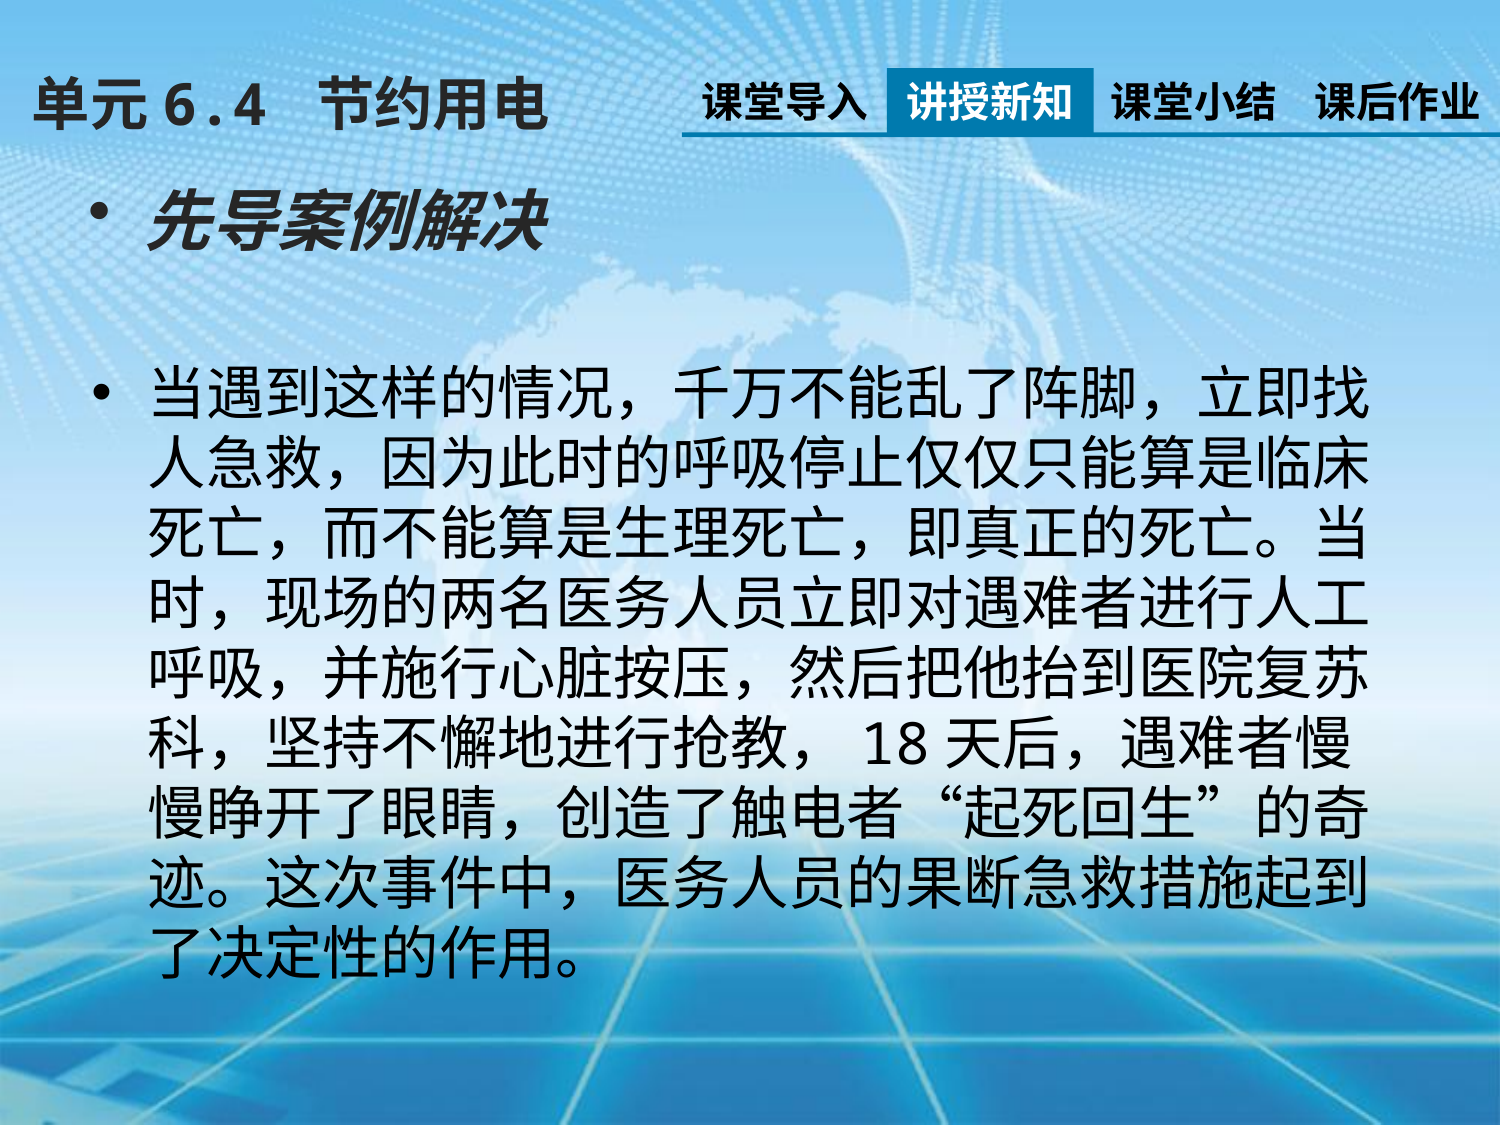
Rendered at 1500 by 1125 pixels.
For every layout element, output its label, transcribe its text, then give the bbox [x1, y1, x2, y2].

text_box 当遇到这样的情况，千万不能乱了阵脚，立即找人急救，因为此时的呼吸停止仅仅只能算是临床死亡，而不能算是生理死亡，即真正的死亡。当时，现场的两名医务人员立即对遇难者进行人工呼吸，并施行心脏按压，然后把他抬到医院复苏科，坚持不懈地进行抢教，18天后，遇难者慢慢睁开了眼睛，创造了触电者“起死回生”的奇迹。这次事件中，医务人员的果断急救措施起到了决定性的作用。 [76, 278, 1424, 1010]
picture [0, 0, 1500, 1125]
text_box 先导案例解决 [73, 171, 1424, 278]
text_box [16, 59, 1500, 146]
